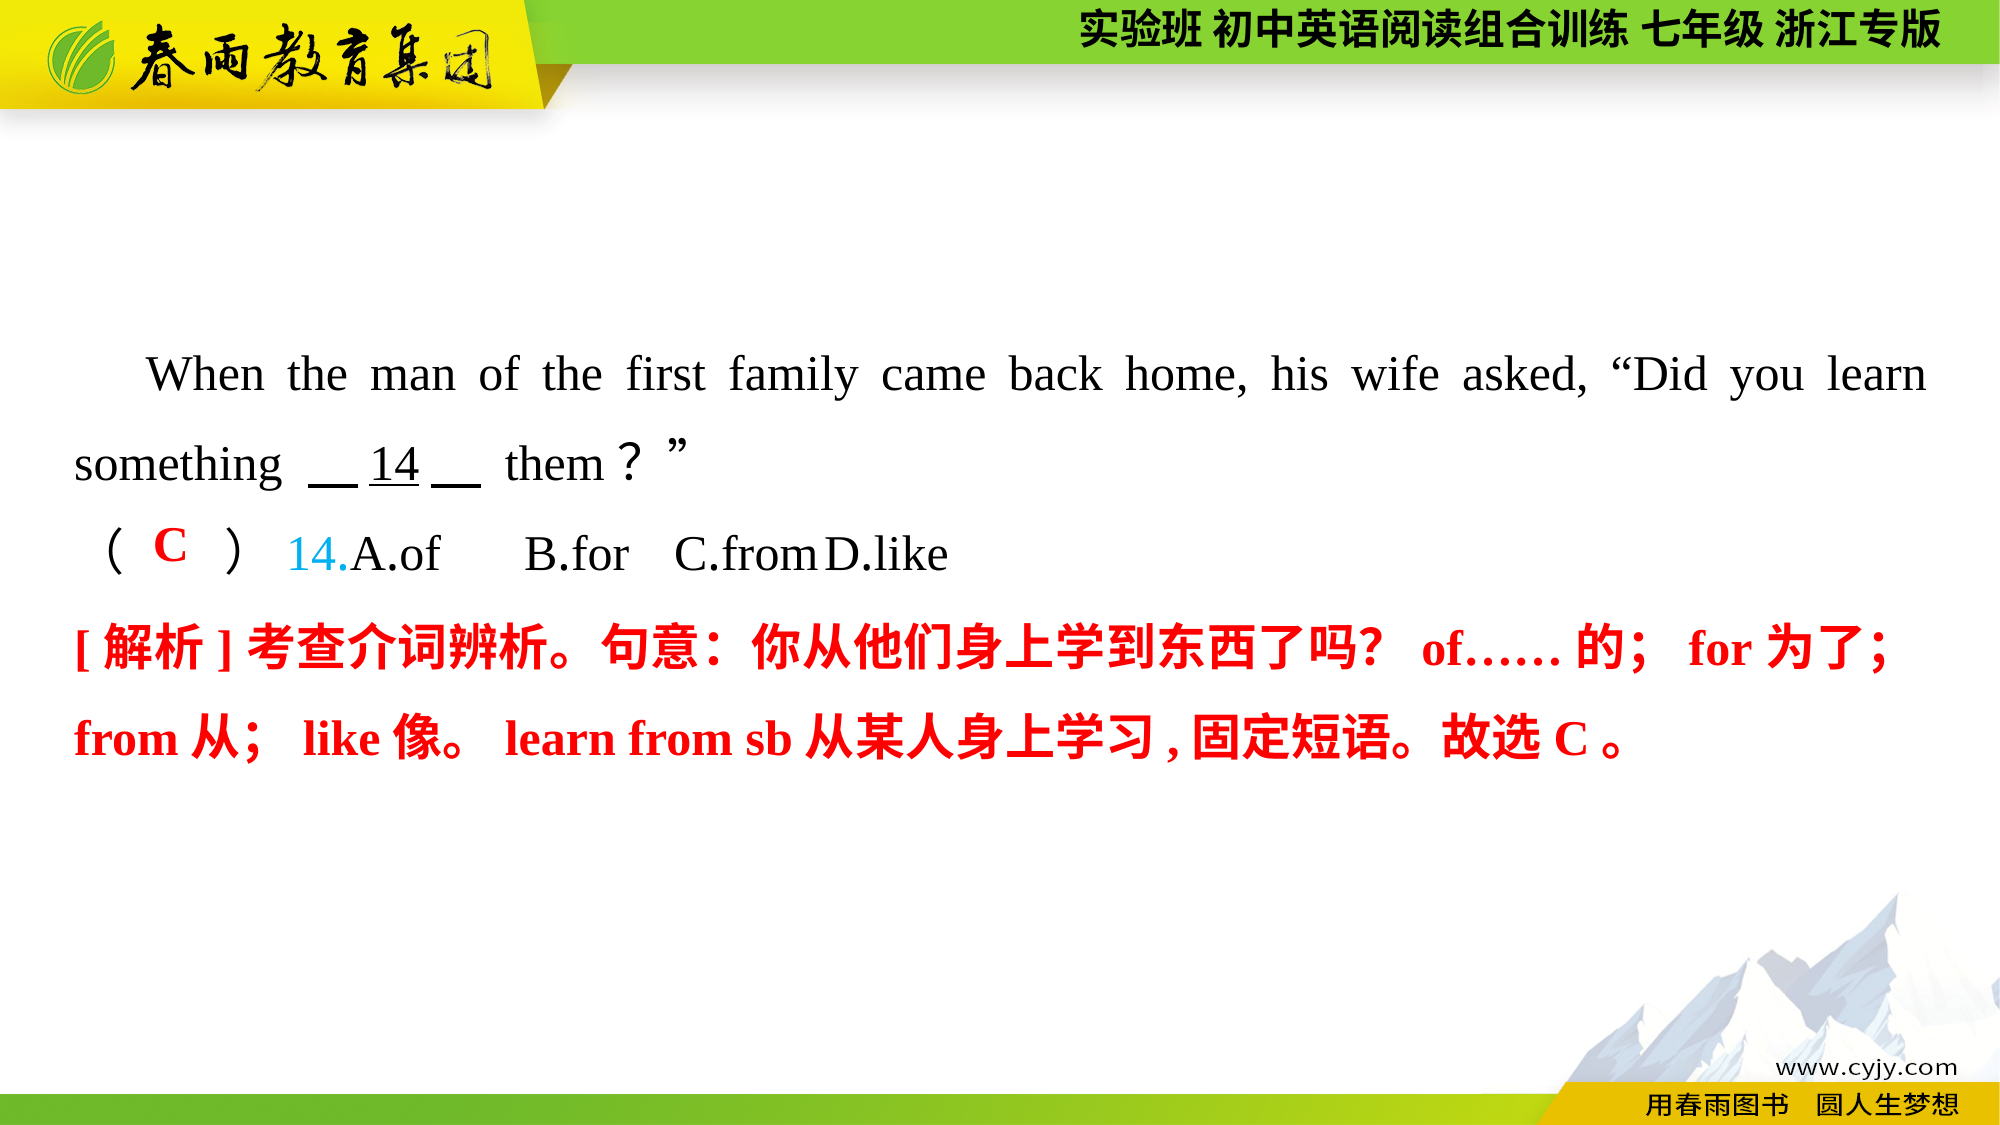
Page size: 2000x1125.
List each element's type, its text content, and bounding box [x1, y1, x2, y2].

text_box C [138, 503, 204, 577]
text_box [解析]考查介词辨析。句意：你从他们身上学到东西了吗？of……的；for为了；from从；like像。learn from sb从某人身上学习,固定短语。故选C。 [59, 577, 1944, 773]
picture [0, 0, 2000, 1125]
list When the man of the first family came back home, his wife asked, “Did you learn something 14 them？” （ ）14.A.of B.for C.from D.like [59, 303, 1944, 577]
